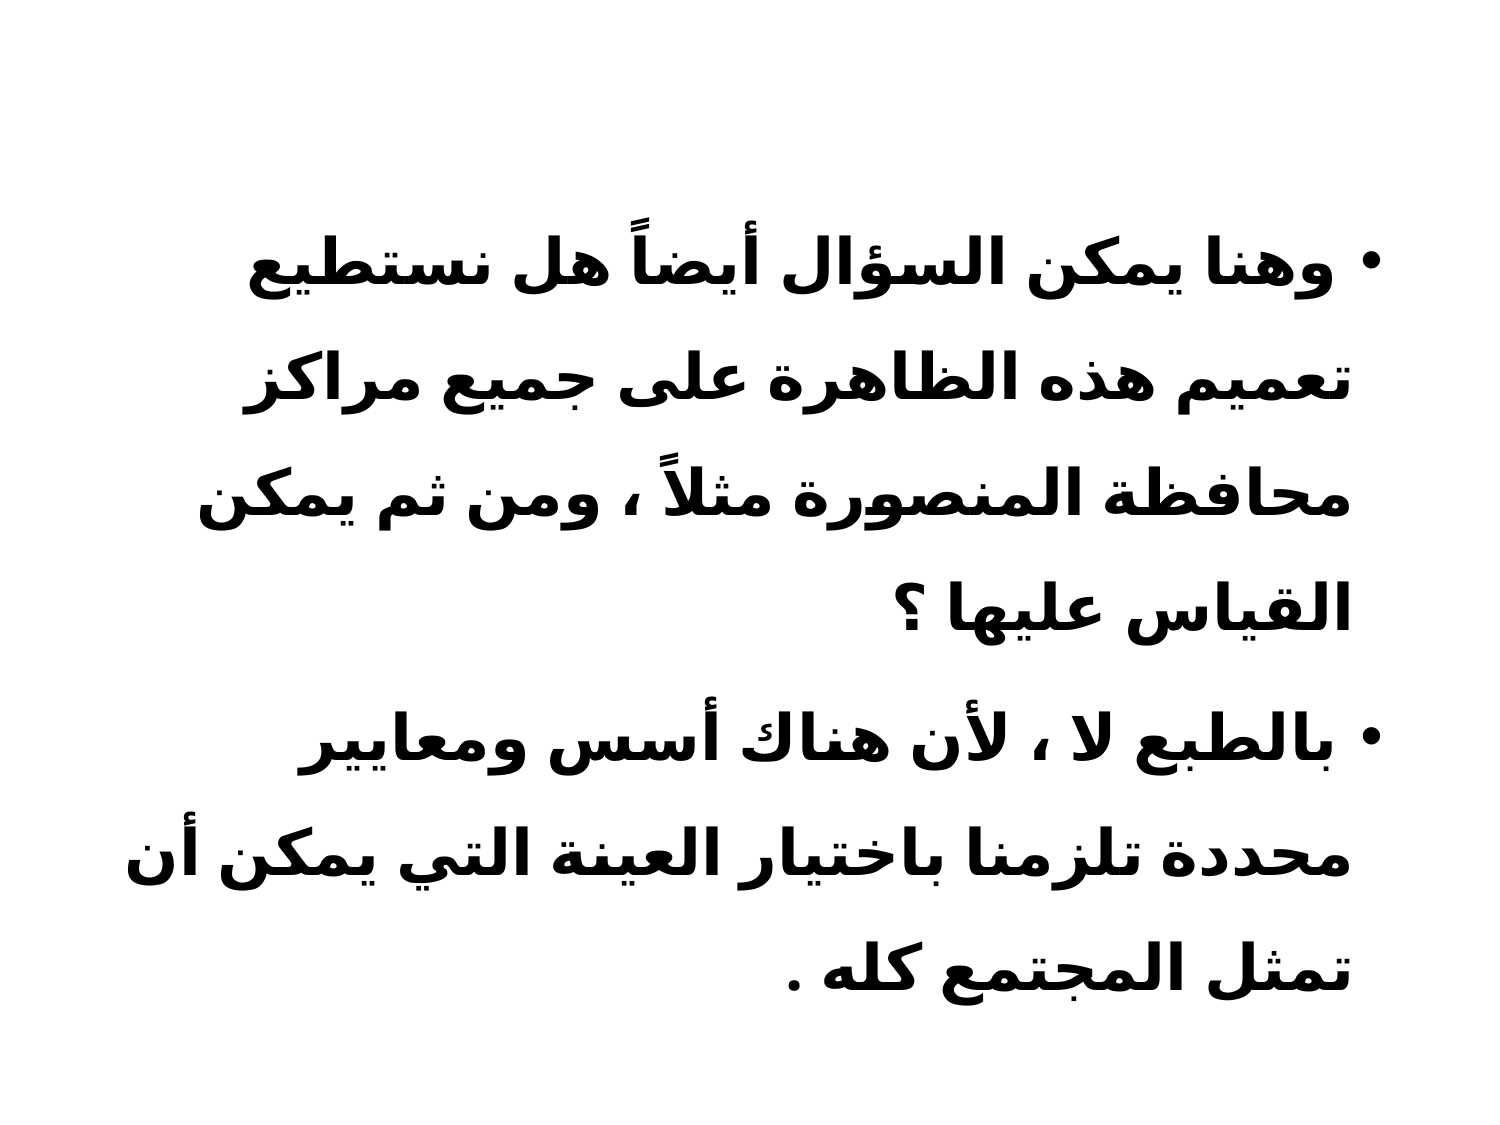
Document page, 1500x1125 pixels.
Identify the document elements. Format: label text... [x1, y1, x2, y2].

list وهنا يمكن السؤال أيضاً هل نستطيع تعميم هذه الظاهرة على جميع مراكز محافظة المنصورة مثلاً ، ومن ثم يمكن القياس عليها ؟ بالطبع لا ، لأن هناك أسس ومعايير محددة تلزمنا باختيار العينة التي يمكن أن تمثل المجتمع كله . [103, 174, 1397, 1014]
